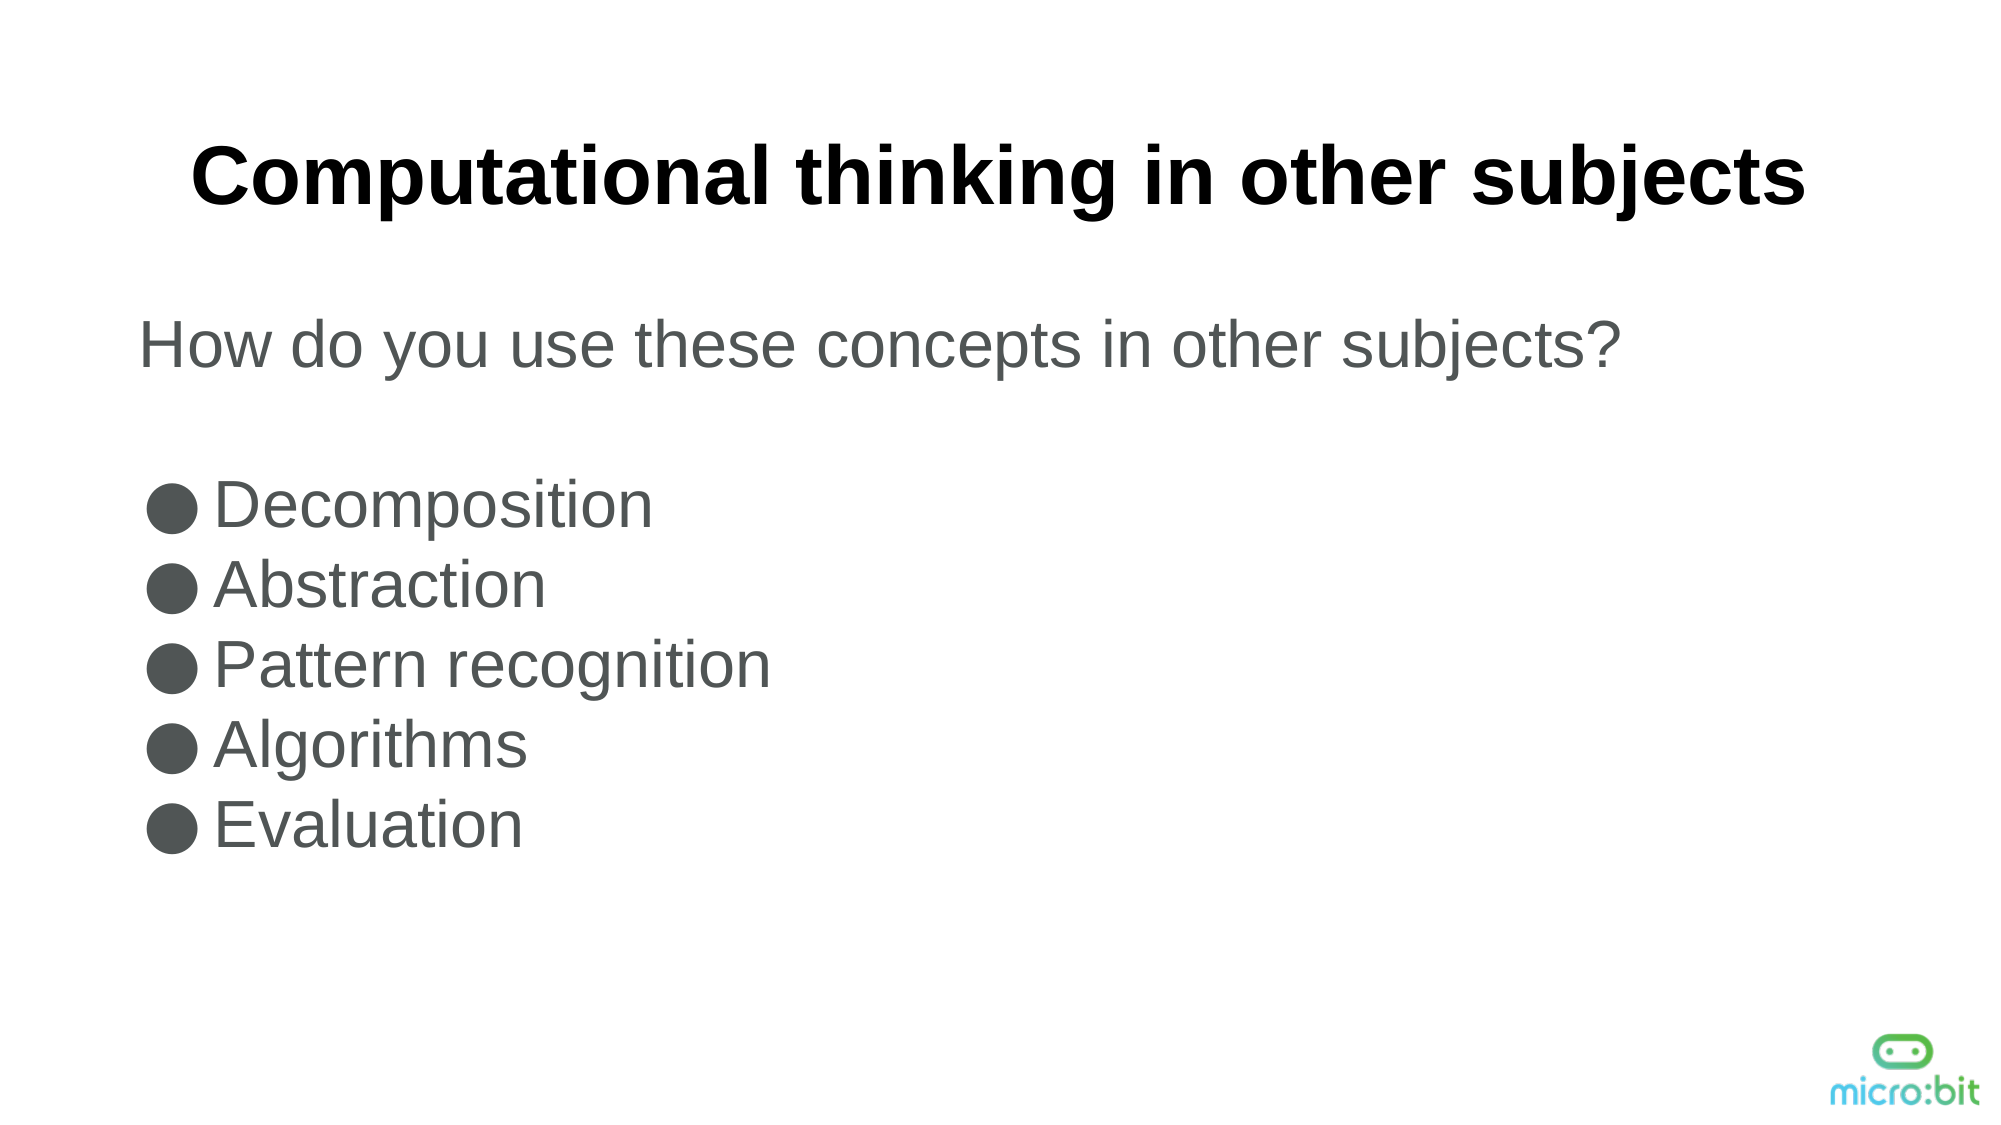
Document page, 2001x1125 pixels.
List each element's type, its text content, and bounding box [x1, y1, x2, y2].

picture [1830, 1029, 1980, 1106]
text_box Computational thinking in other subjects How do you use these concepts in other subjects? Decomposition Abstraction Pattern recognition Algorithms Evaluation [124, 0, 1876, 691]
